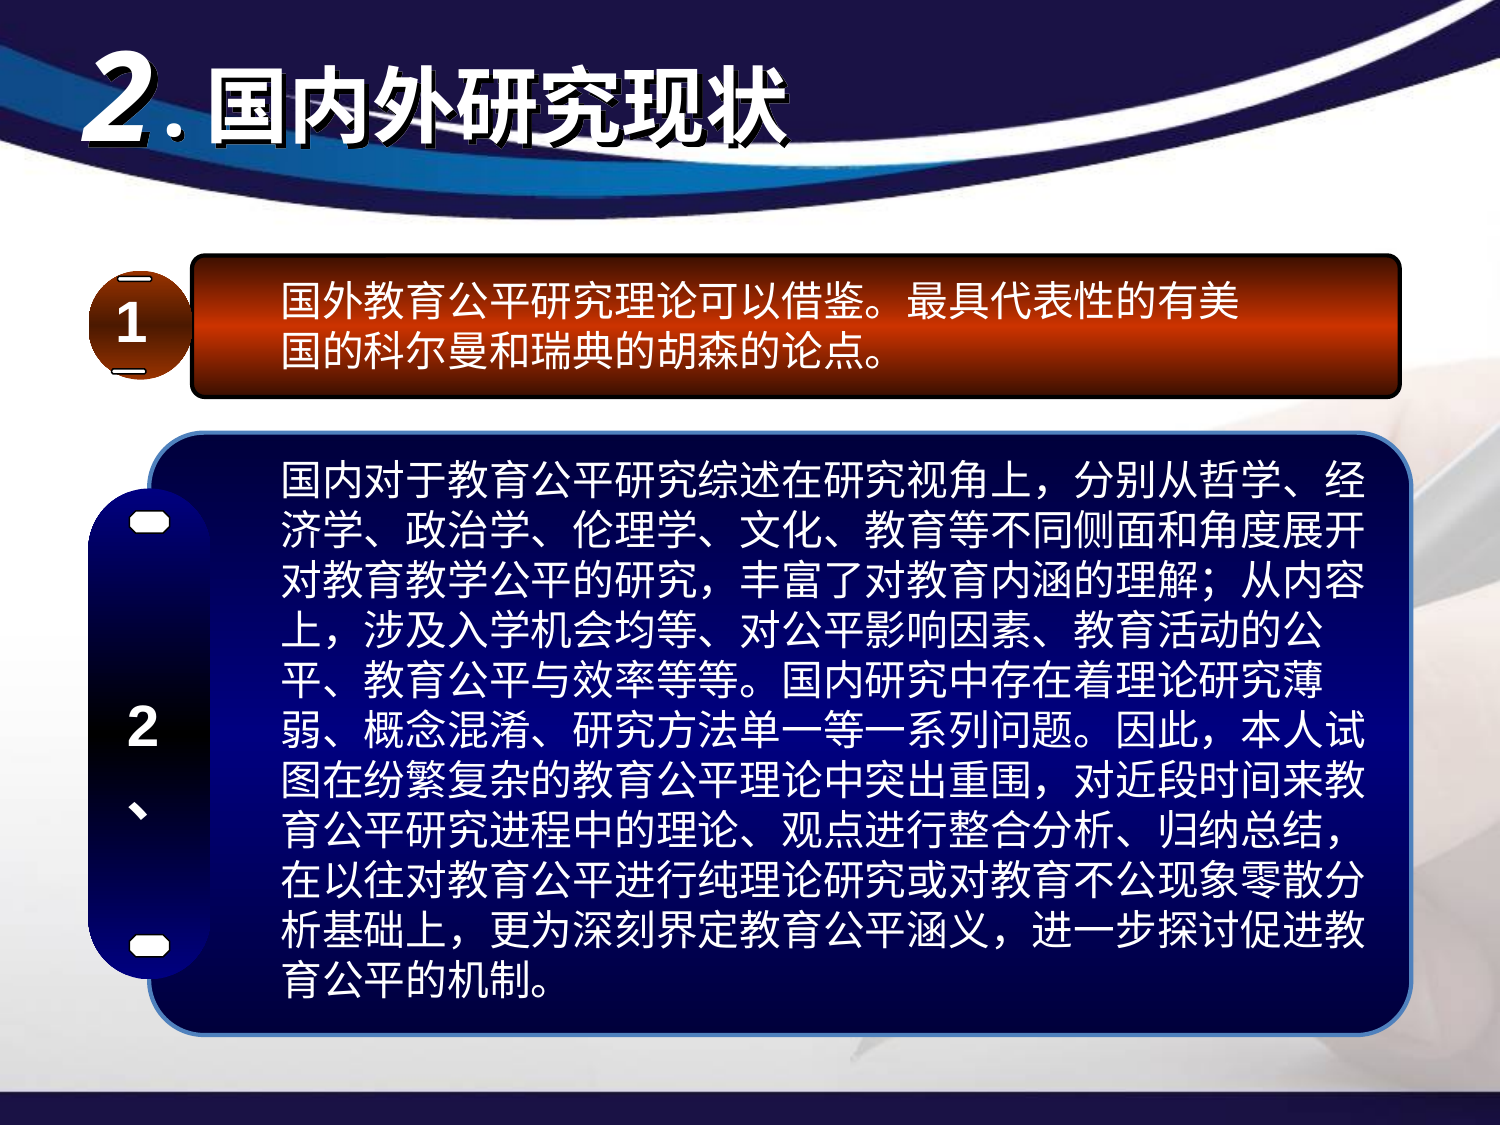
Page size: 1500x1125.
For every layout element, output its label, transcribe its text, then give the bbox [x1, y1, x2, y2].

text_box 2 [37, 7, 201, 176]
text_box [88, 432, 1412, 1036]
picture [0, 0, 1500, 1125]
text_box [88, 255, 1400, 398]
text_box .国内外研究现状 [94, 19, 857, 188]
